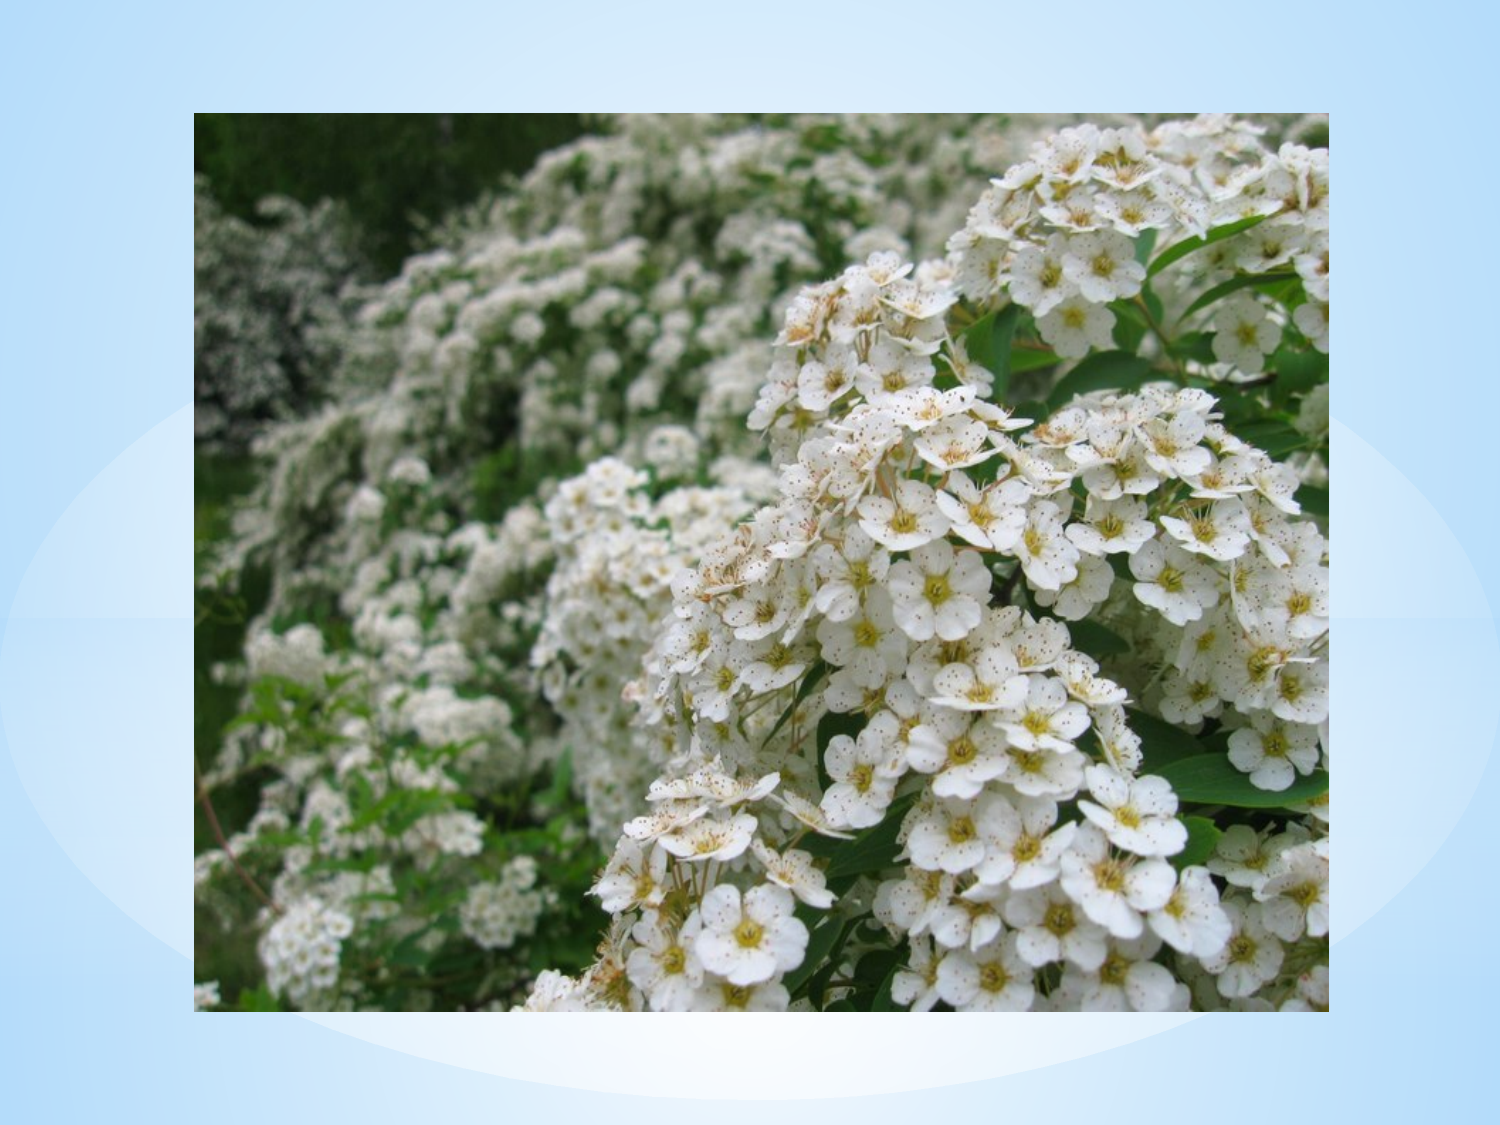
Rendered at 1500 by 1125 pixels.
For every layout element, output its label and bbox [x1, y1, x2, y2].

list [194, 113, 1329, 1012]
